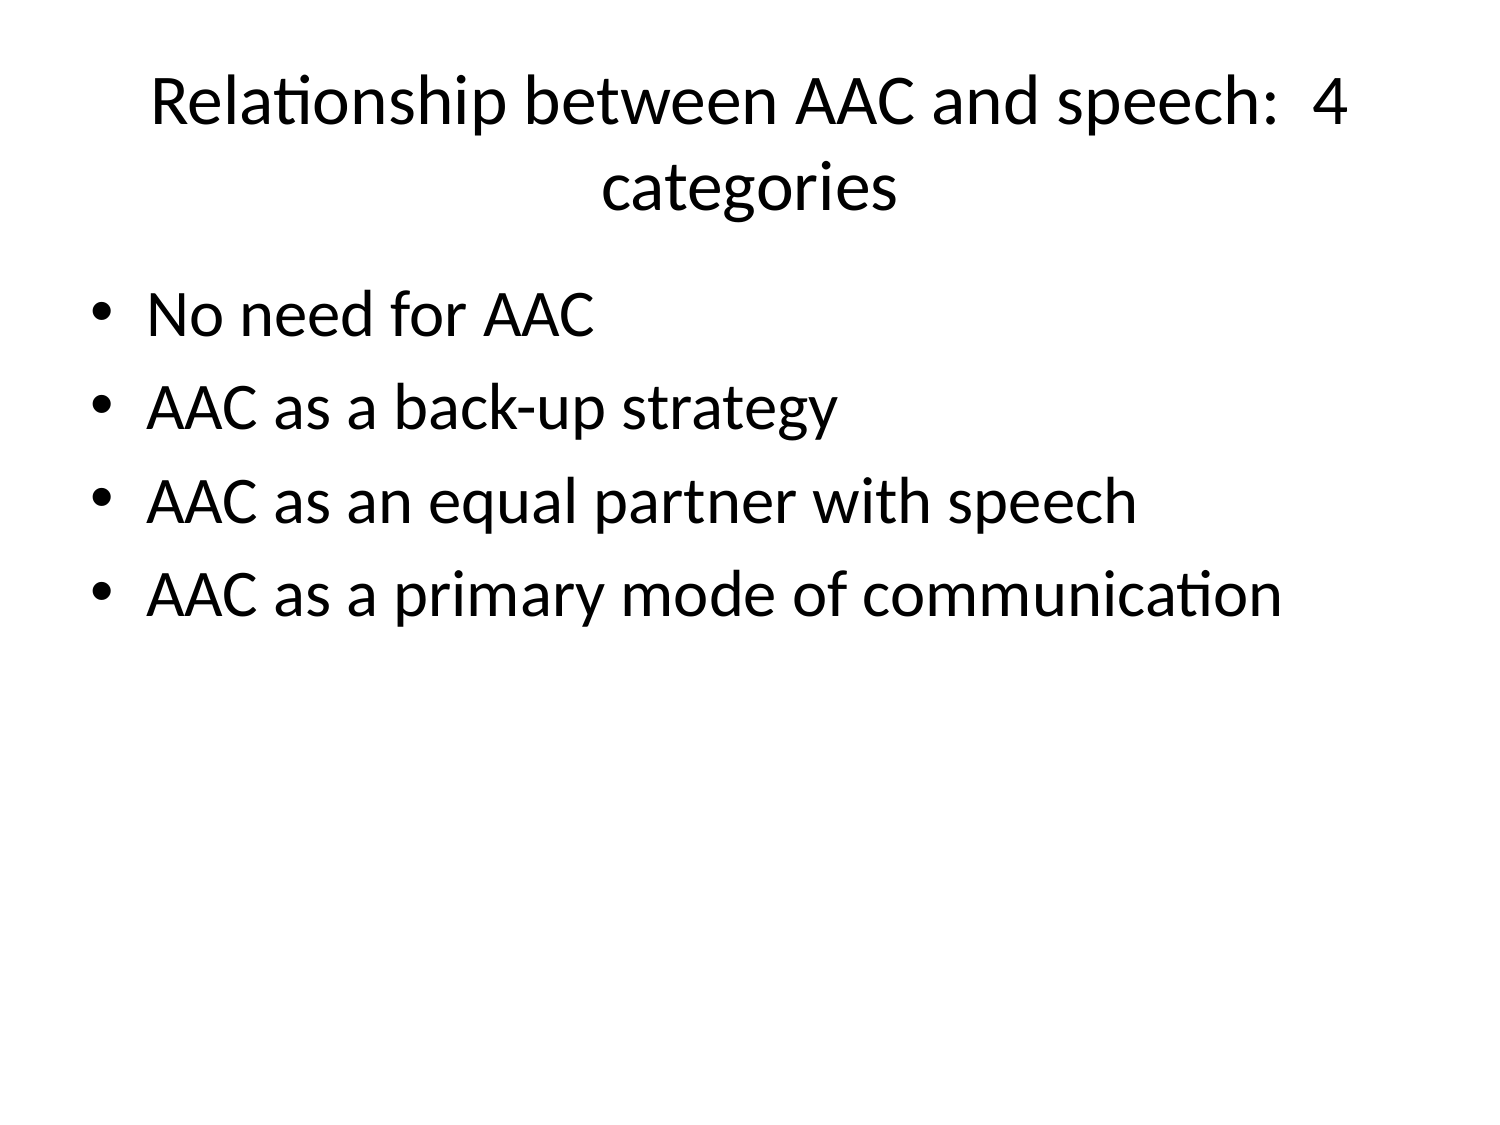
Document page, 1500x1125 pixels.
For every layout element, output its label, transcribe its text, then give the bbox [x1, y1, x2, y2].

list No need for AAC AAC as a back-up strategy AAC as an equal partner with speech AAC as a primary mode of communication [75, 262, 1425, 1005]
title Relationship between AAC and speech: 4 categories [75, 45, 1425, 233]
